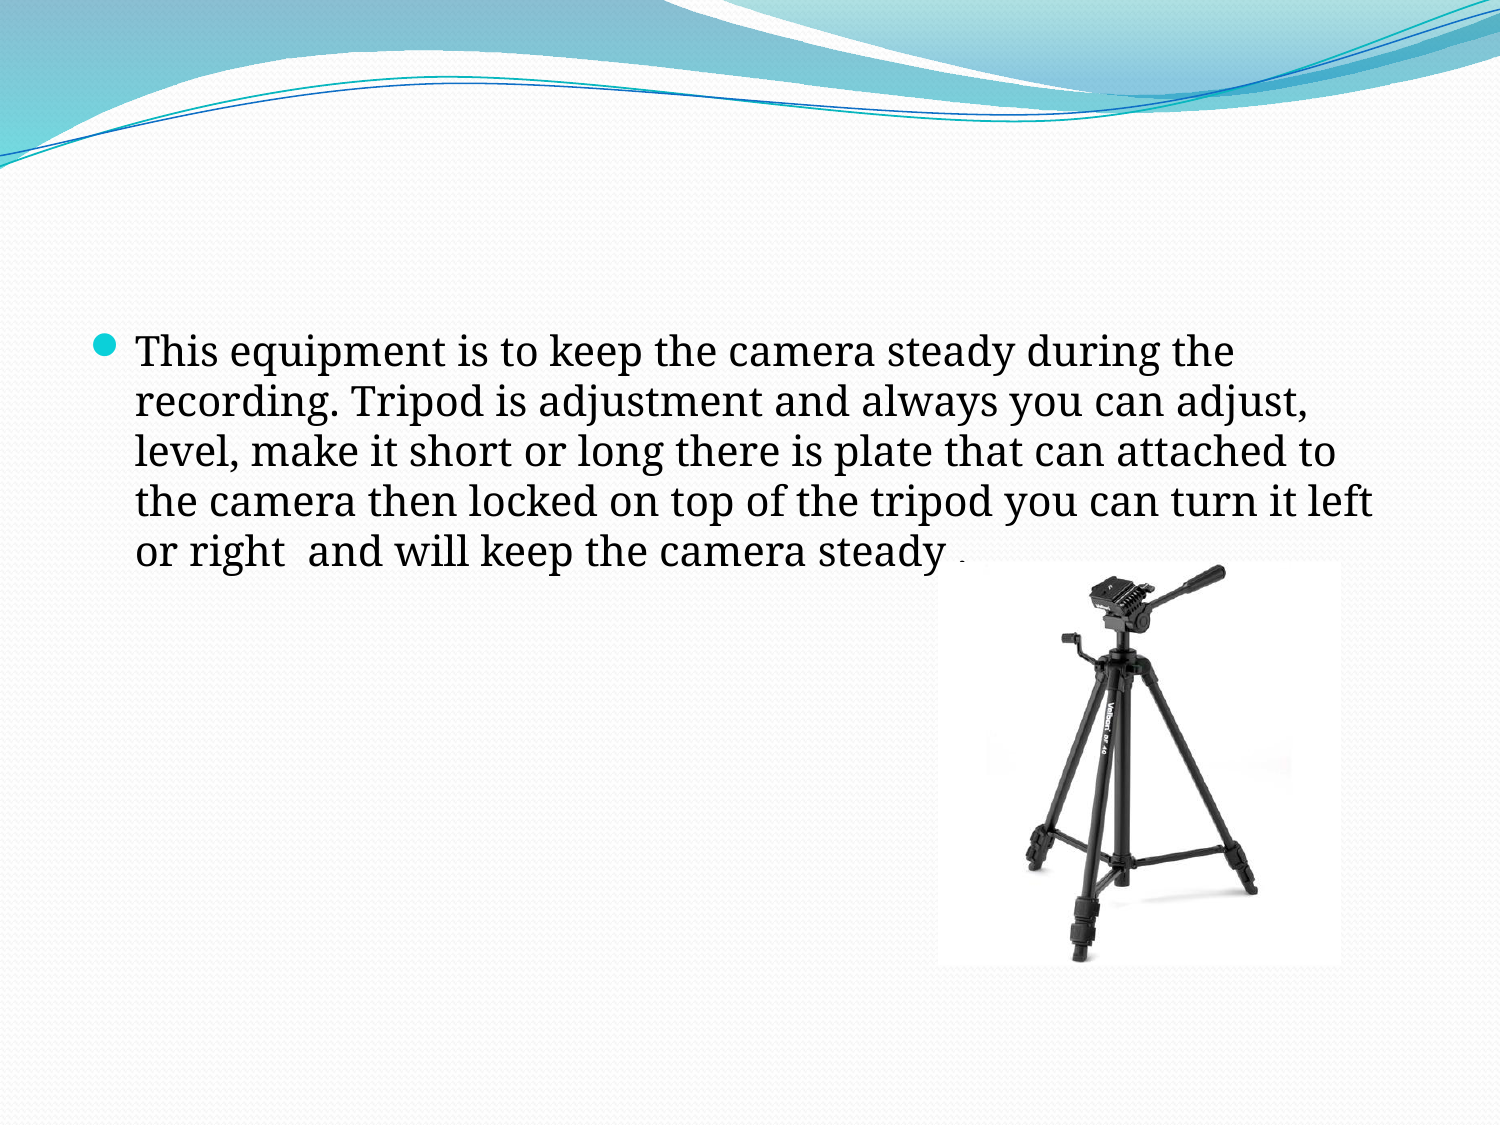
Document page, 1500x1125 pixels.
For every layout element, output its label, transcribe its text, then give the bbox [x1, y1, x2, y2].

list This equipment is to keep the camera steady during the recording. Tripod is adjustment and always you can adjust, level, make it short or long there is plate that can attached to the camera then locked on top of the tripod you can turn it left or right and will keep the camera steady . [75, 317, 1425, 1038]
picture [938, 562, 1341, 965]
